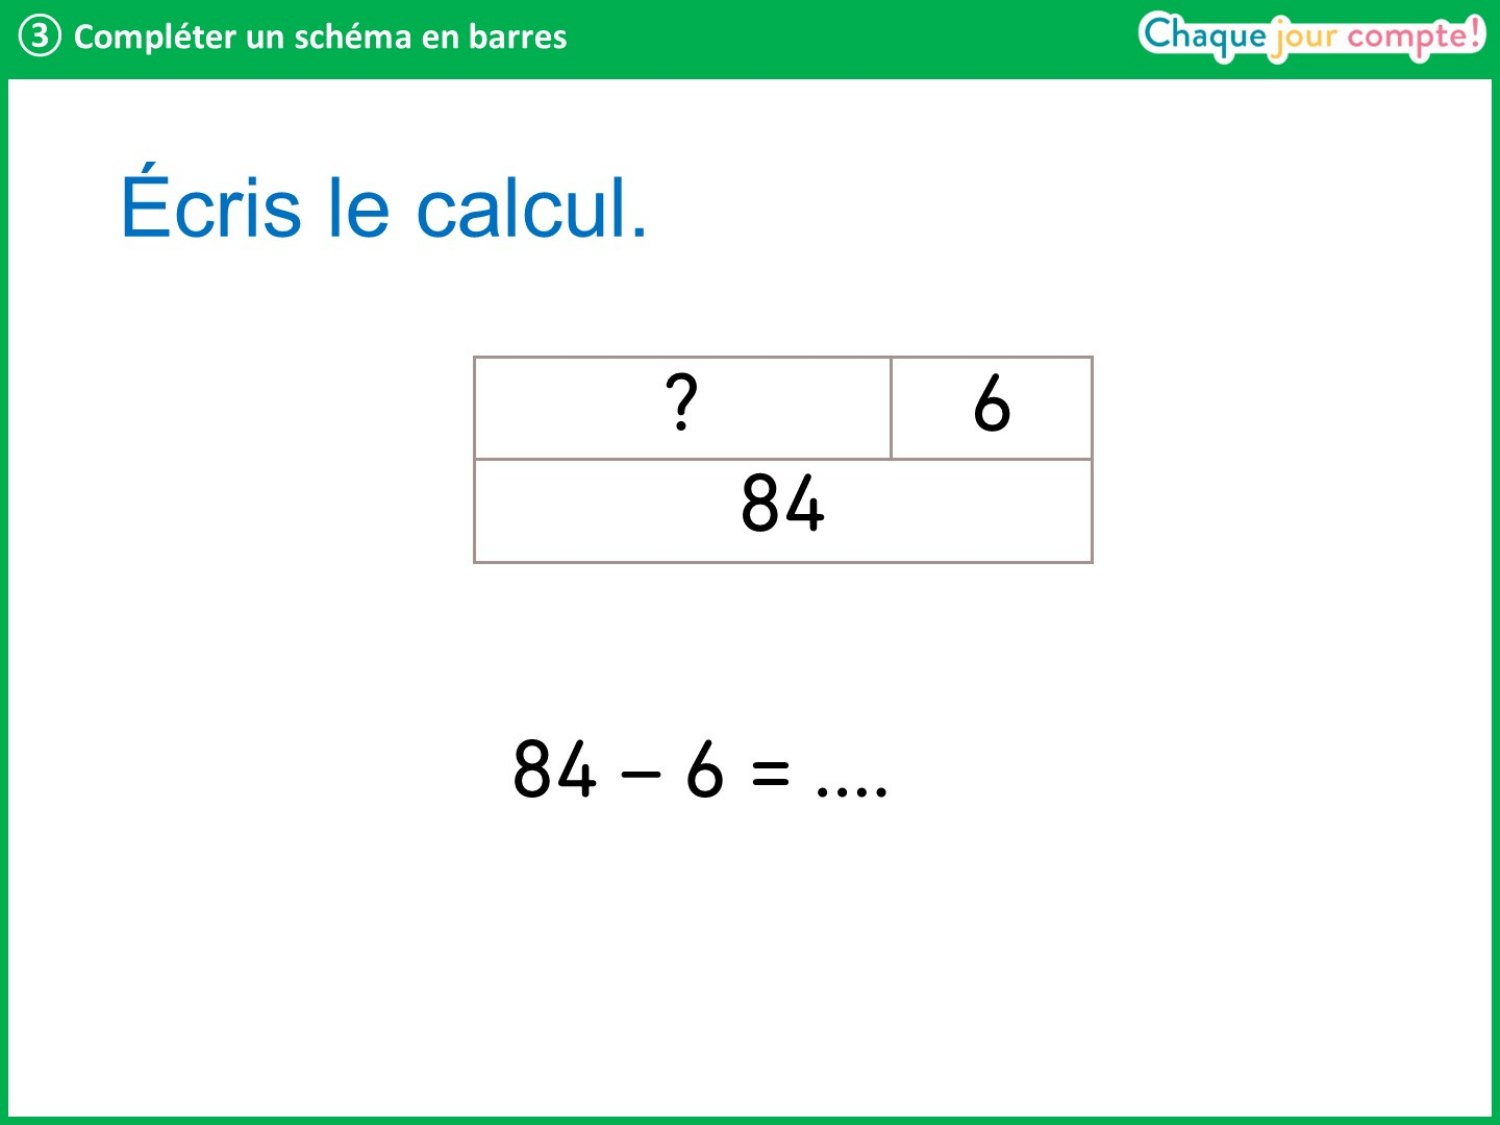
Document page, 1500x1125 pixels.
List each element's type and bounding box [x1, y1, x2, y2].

list [0, 0, 1500, 1125]
